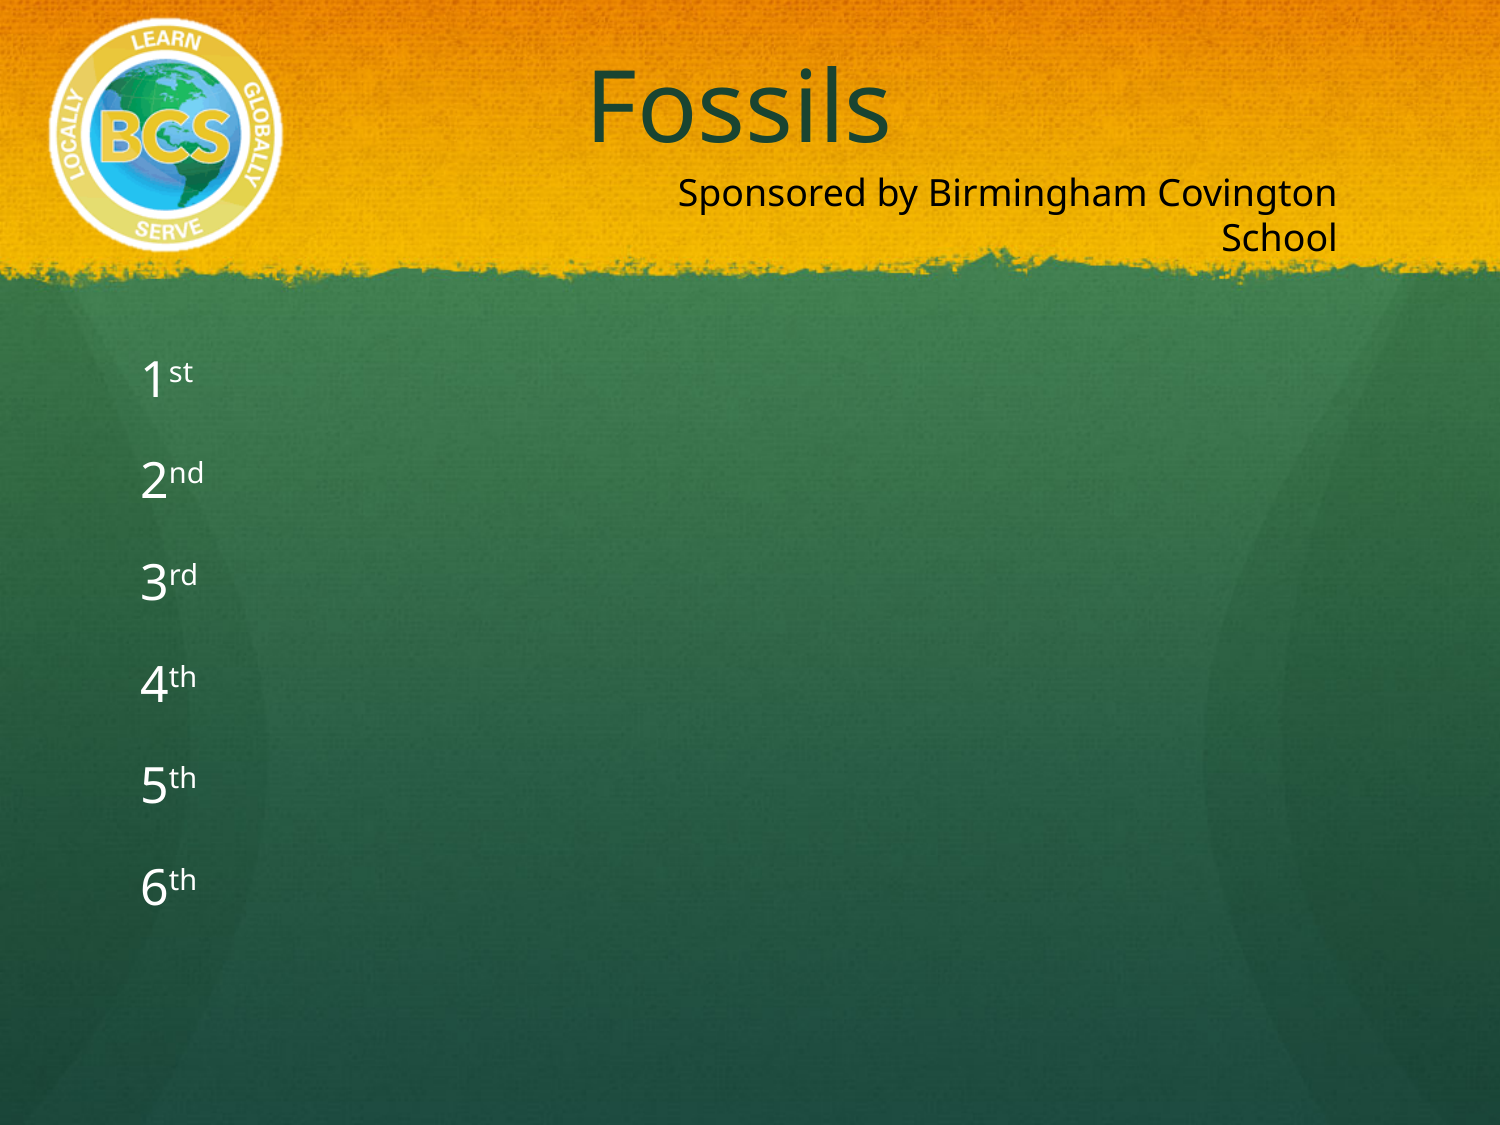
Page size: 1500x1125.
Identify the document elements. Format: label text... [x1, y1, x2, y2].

title Fossils [318, 13, 1353, 193]
picture [0, 0, 1500, 1125]
list 1st 2nd 3rd 4th 5th 6th [125, 339, 1375, 1026]
text_box Sponsored by Birmingham Covington School [568, 161, 1353, 267]
